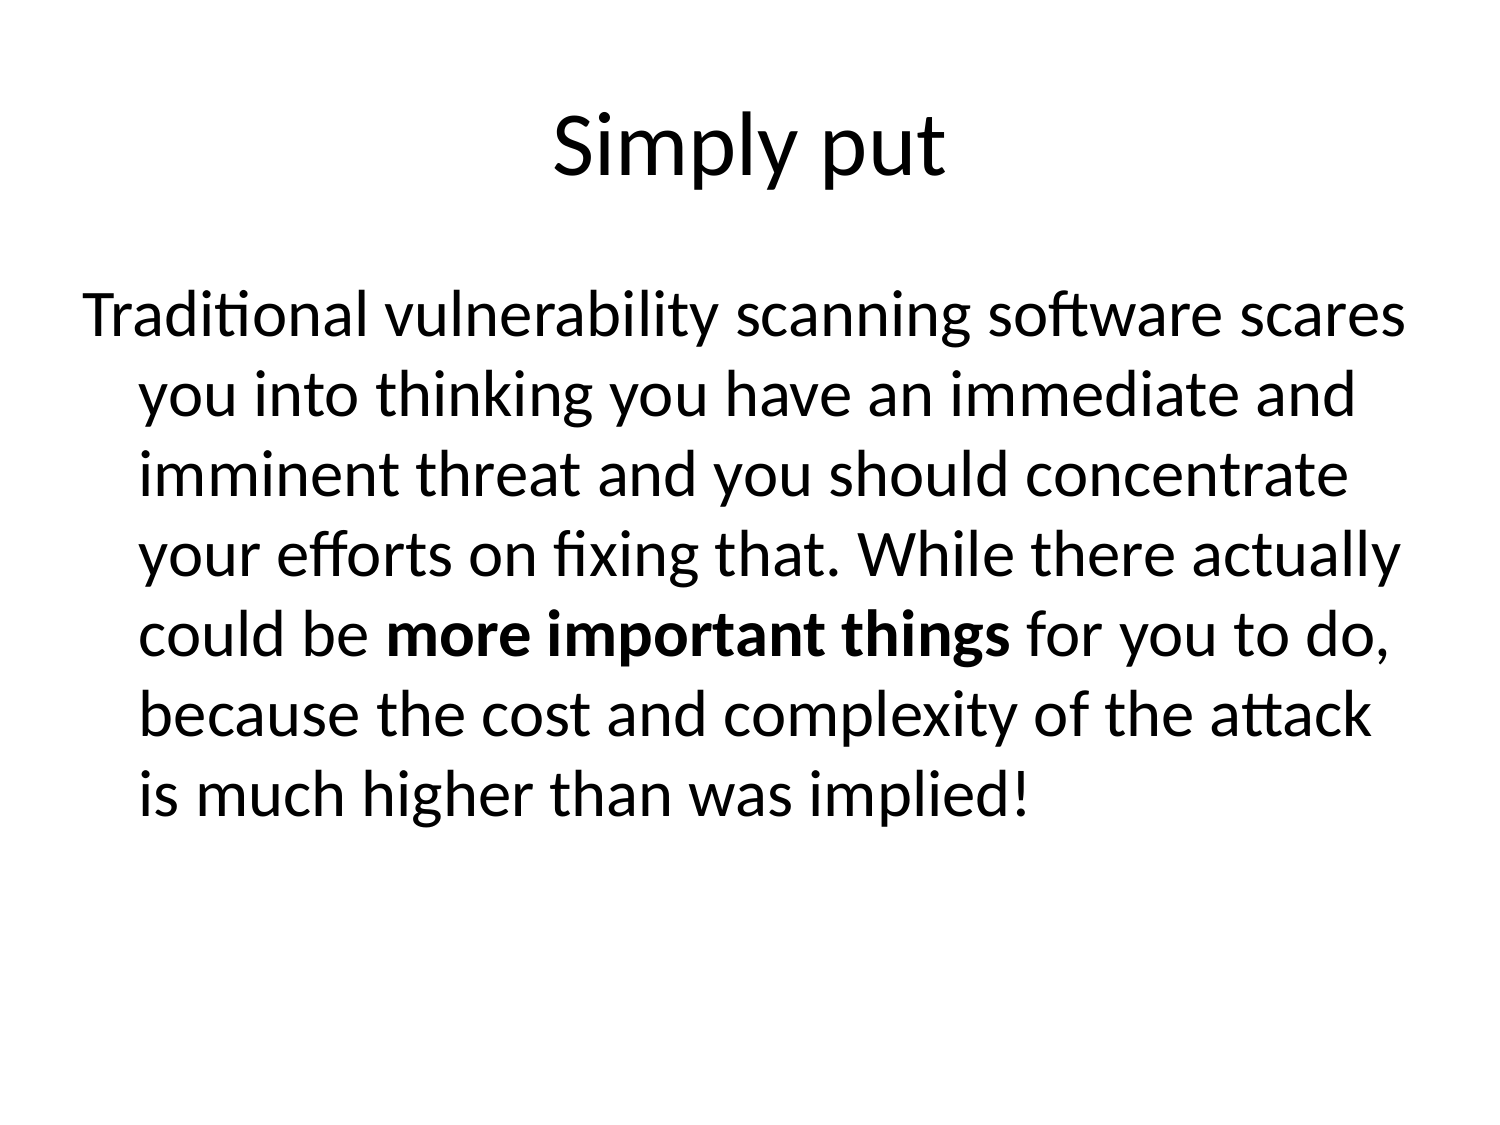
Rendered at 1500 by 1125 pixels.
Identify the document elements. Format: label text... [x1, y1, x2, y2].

text_box Traditional vulnerability scanning software scares you into thinking you have an immediate and imminent threat and you should concentrate your efforts on fixing that. While there actually could be more important things for you to do, because the cost and complexity of the attack is much higher than was implied! [75, 262, 1425, 837]
text_box Simply put [75, 76, 1425, 201]
